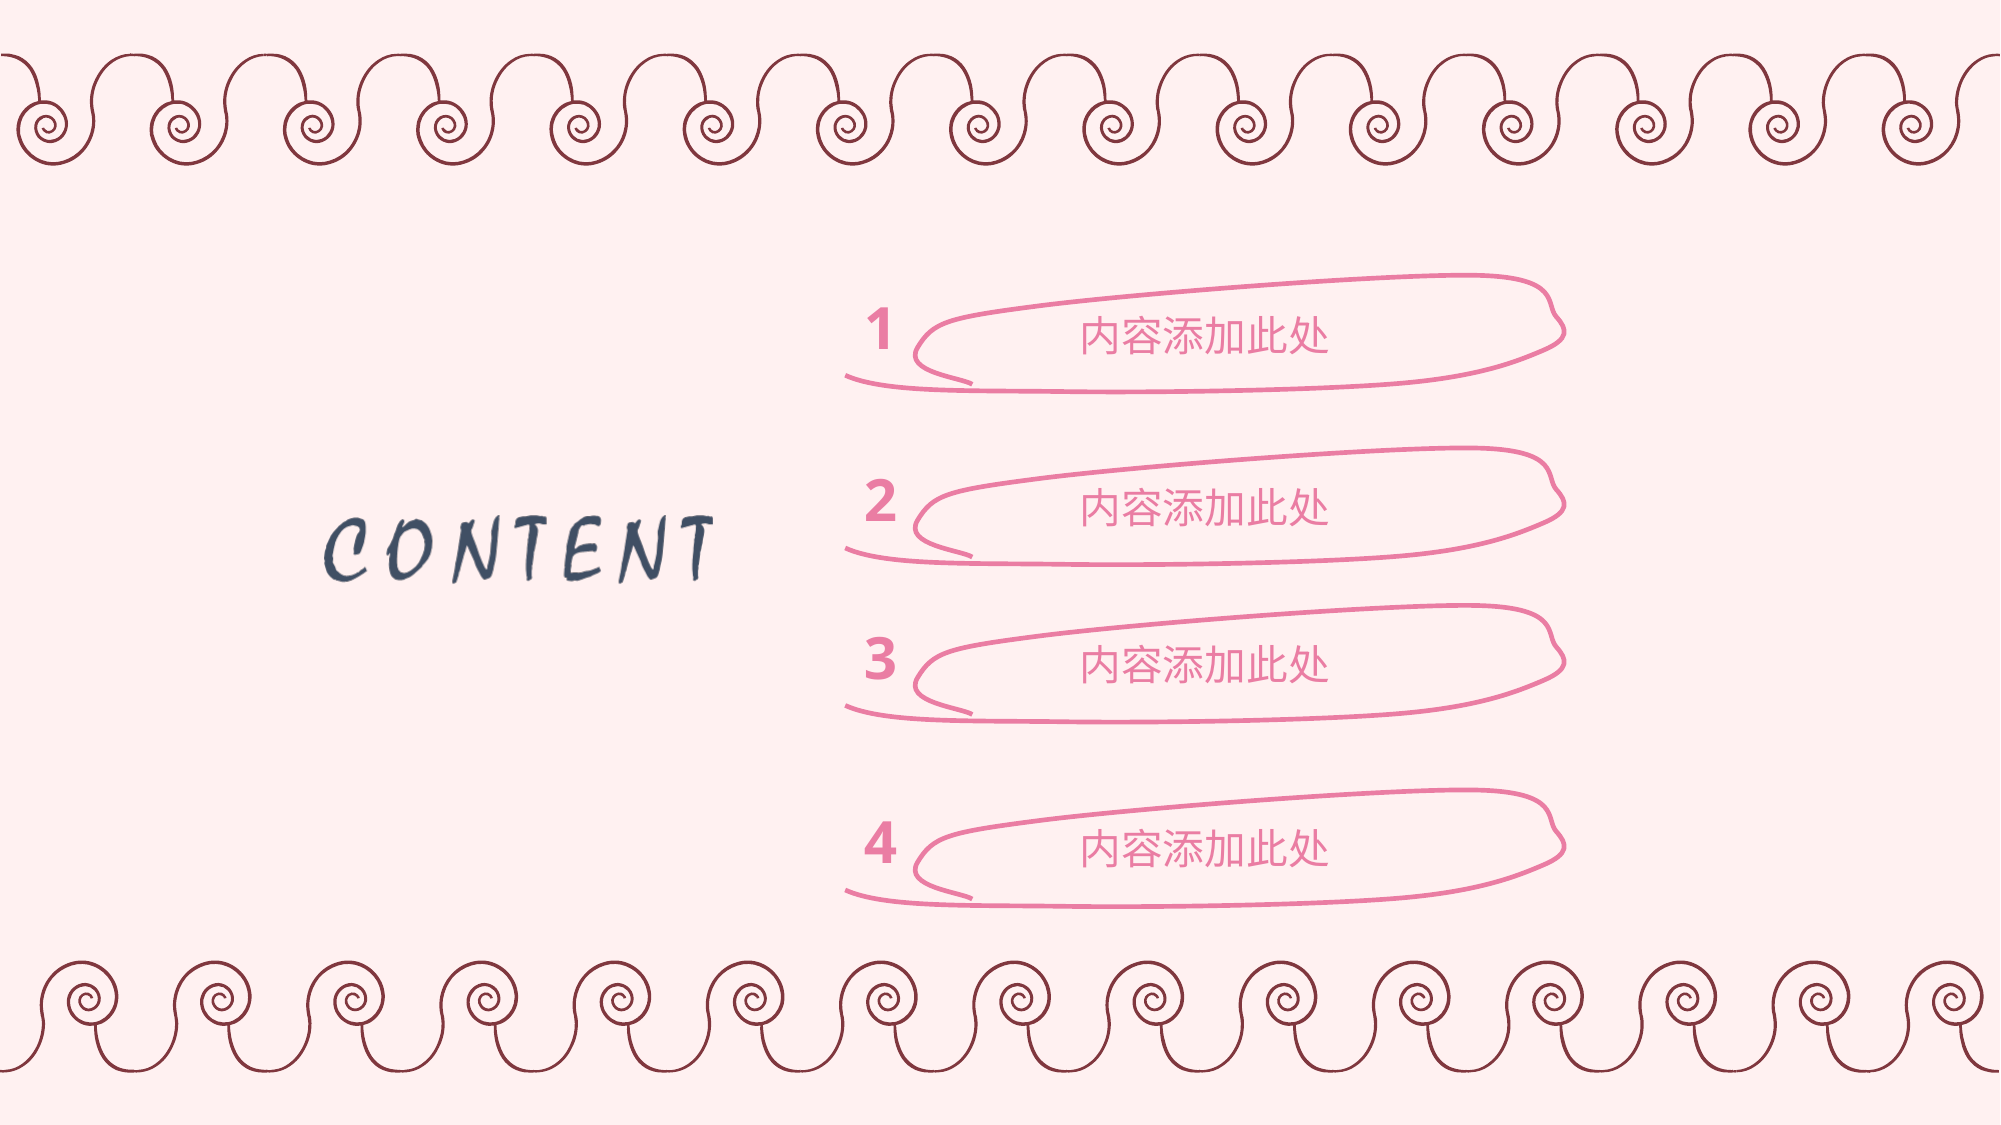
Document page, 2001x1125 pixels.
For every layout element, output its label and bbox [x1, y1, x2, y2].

picture [267, 470, 765, 664]
text_box [845, 605, 1565, 723]
text_box [845, 789, 1565, 907]
text_box [845, 447, 1565, 565]
text_box [835, 275, 1565, 399]
